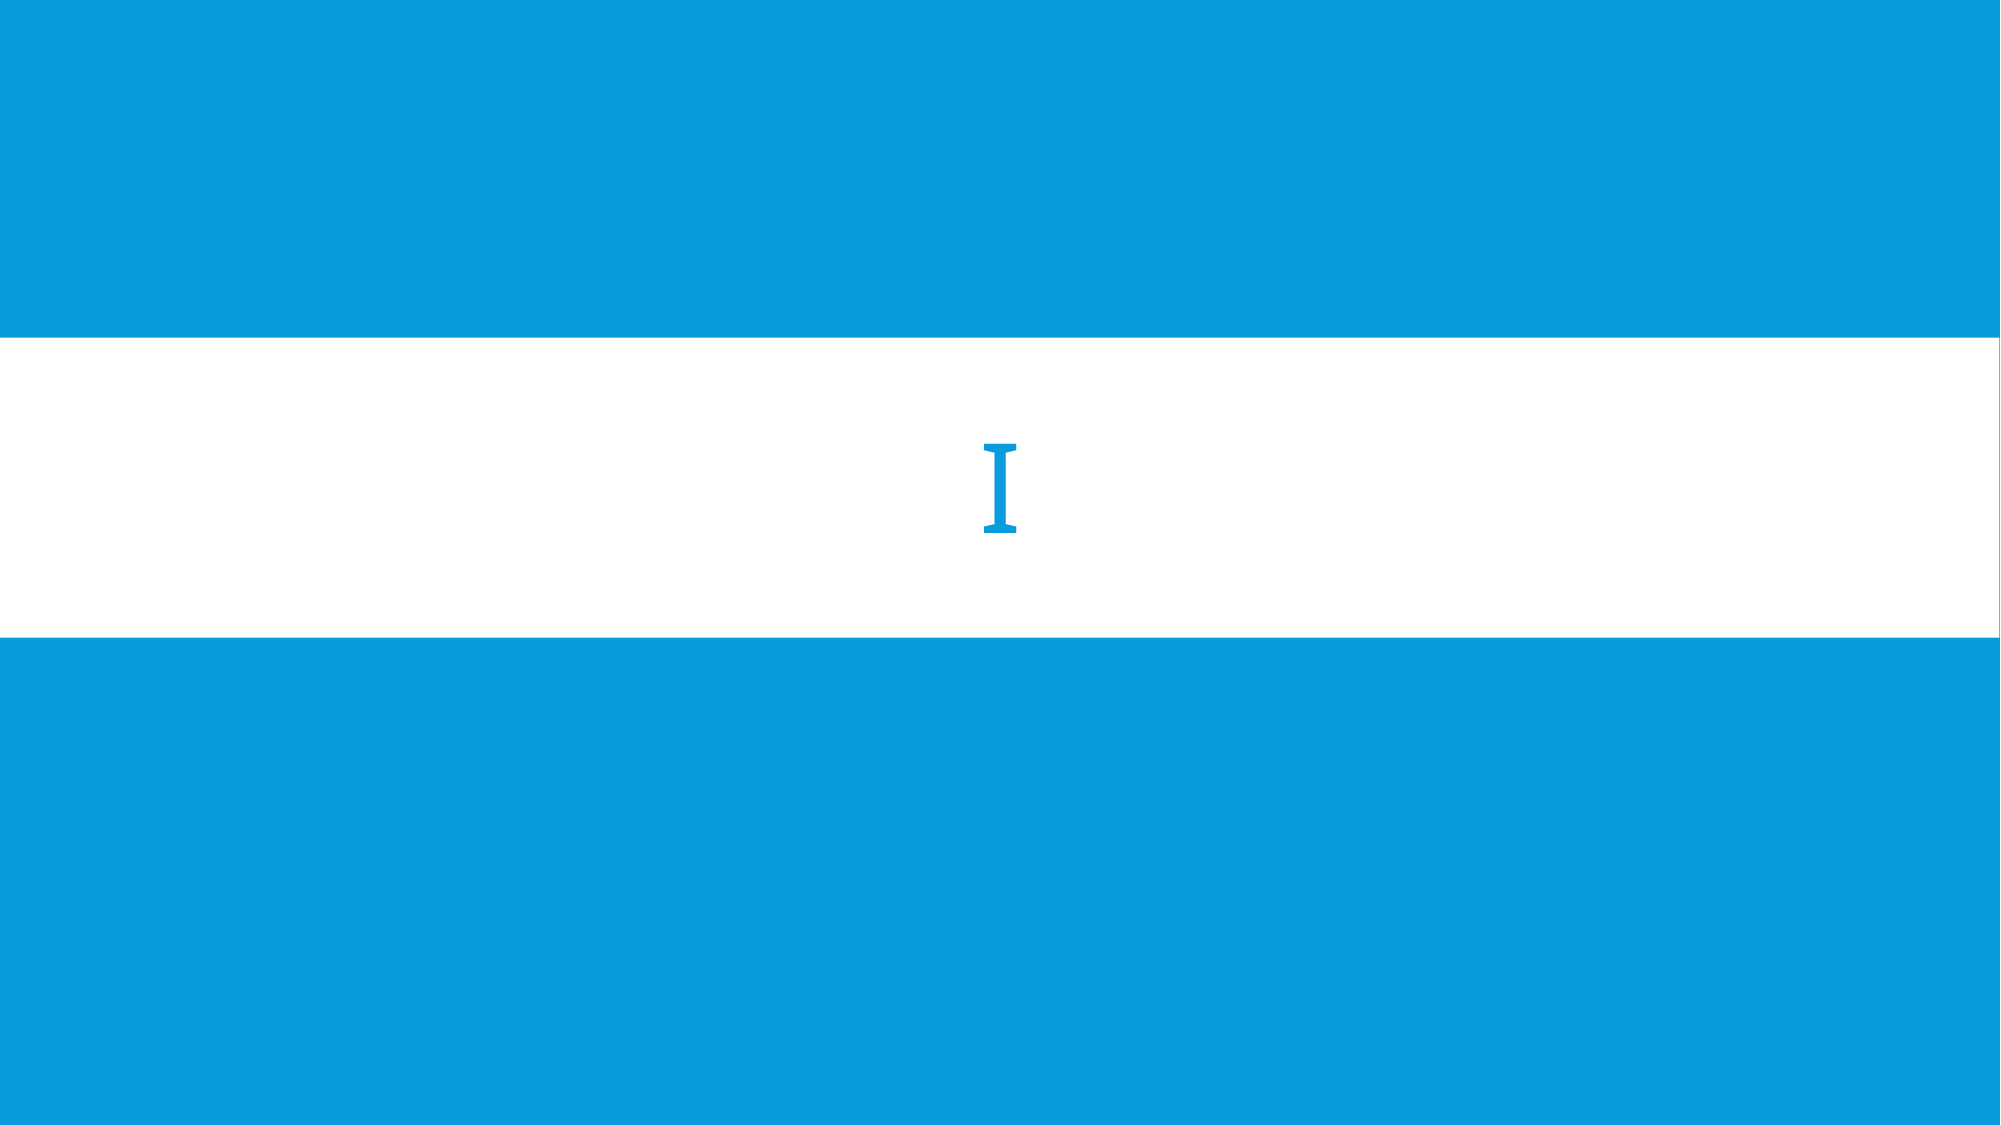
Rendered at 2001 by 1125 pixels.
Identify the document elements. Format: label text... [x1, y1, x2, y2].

title i [60, 355, 1942, 641]
